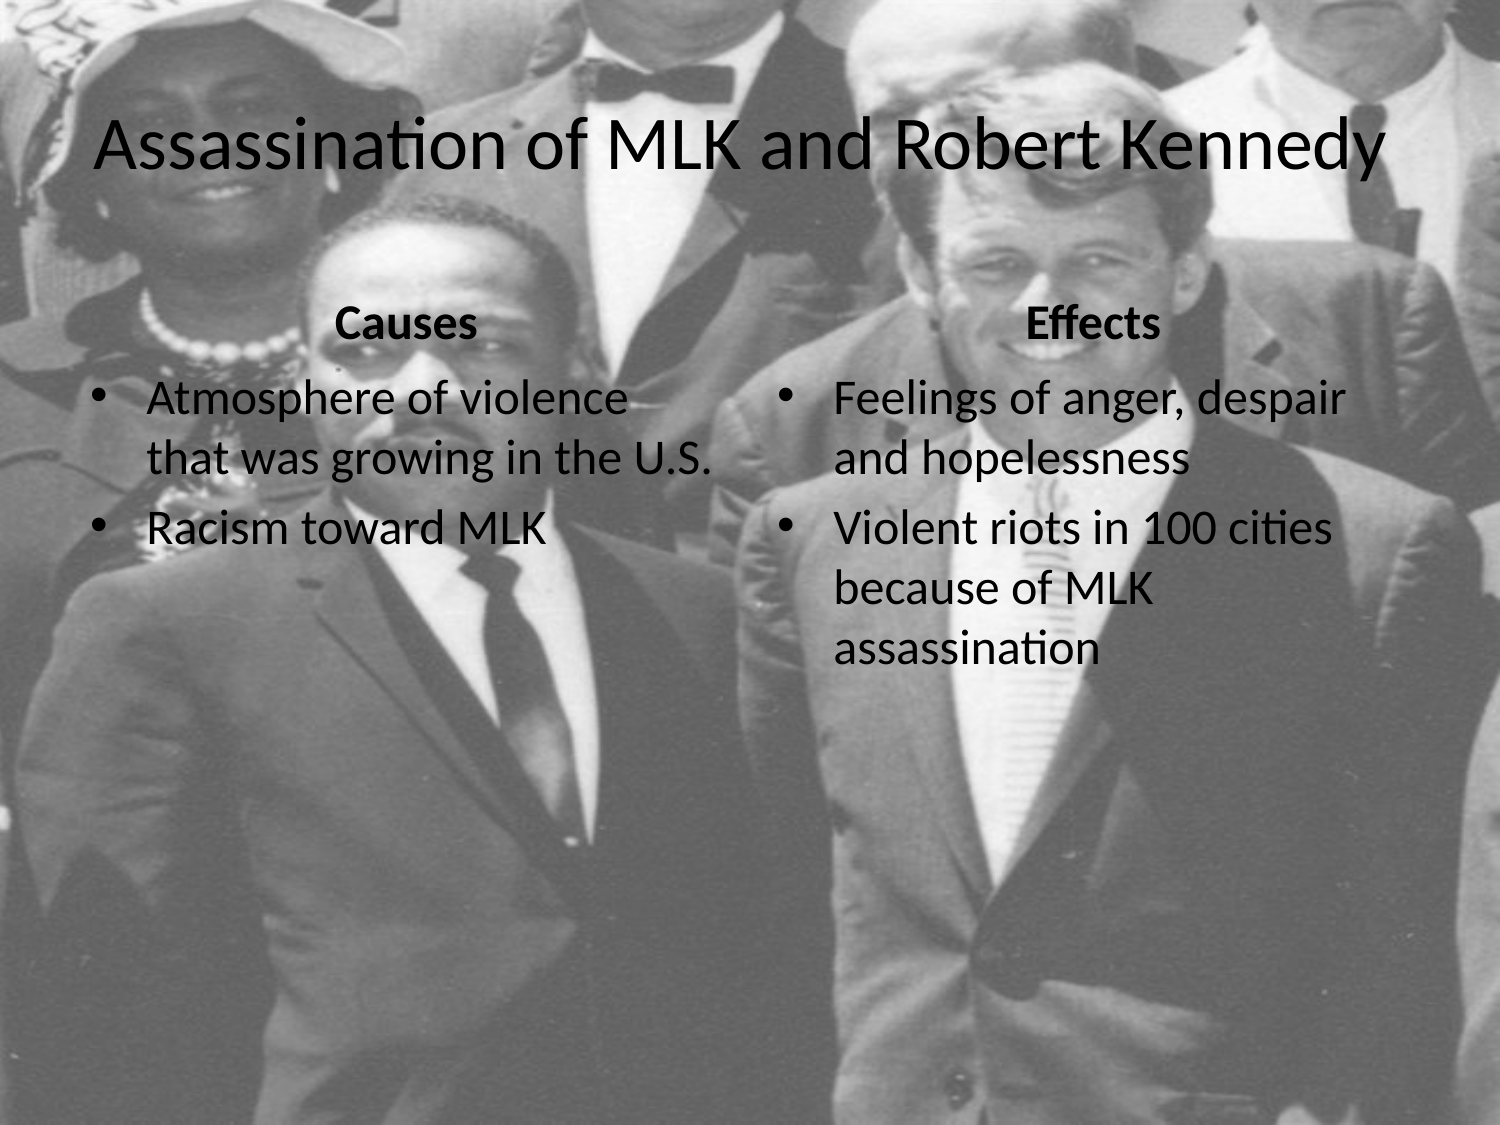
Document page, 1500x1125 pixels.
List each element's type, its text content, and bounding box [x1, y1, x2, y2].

list Feelings of anger, despair and hopelessness Violent riots in 100 cities because of MLK assassination [761, 356, 1425, 1005]
list Effects [761, 251, 1425, 356]
list Atmosphere of violence that was growing in the U.S. Racism toward MLK [75, 356, 738, 1005]
list Causes [75, 251, 738, 356]
title Assassination of MLK and Robert Kennedy [75, 45, 1425, 233]
